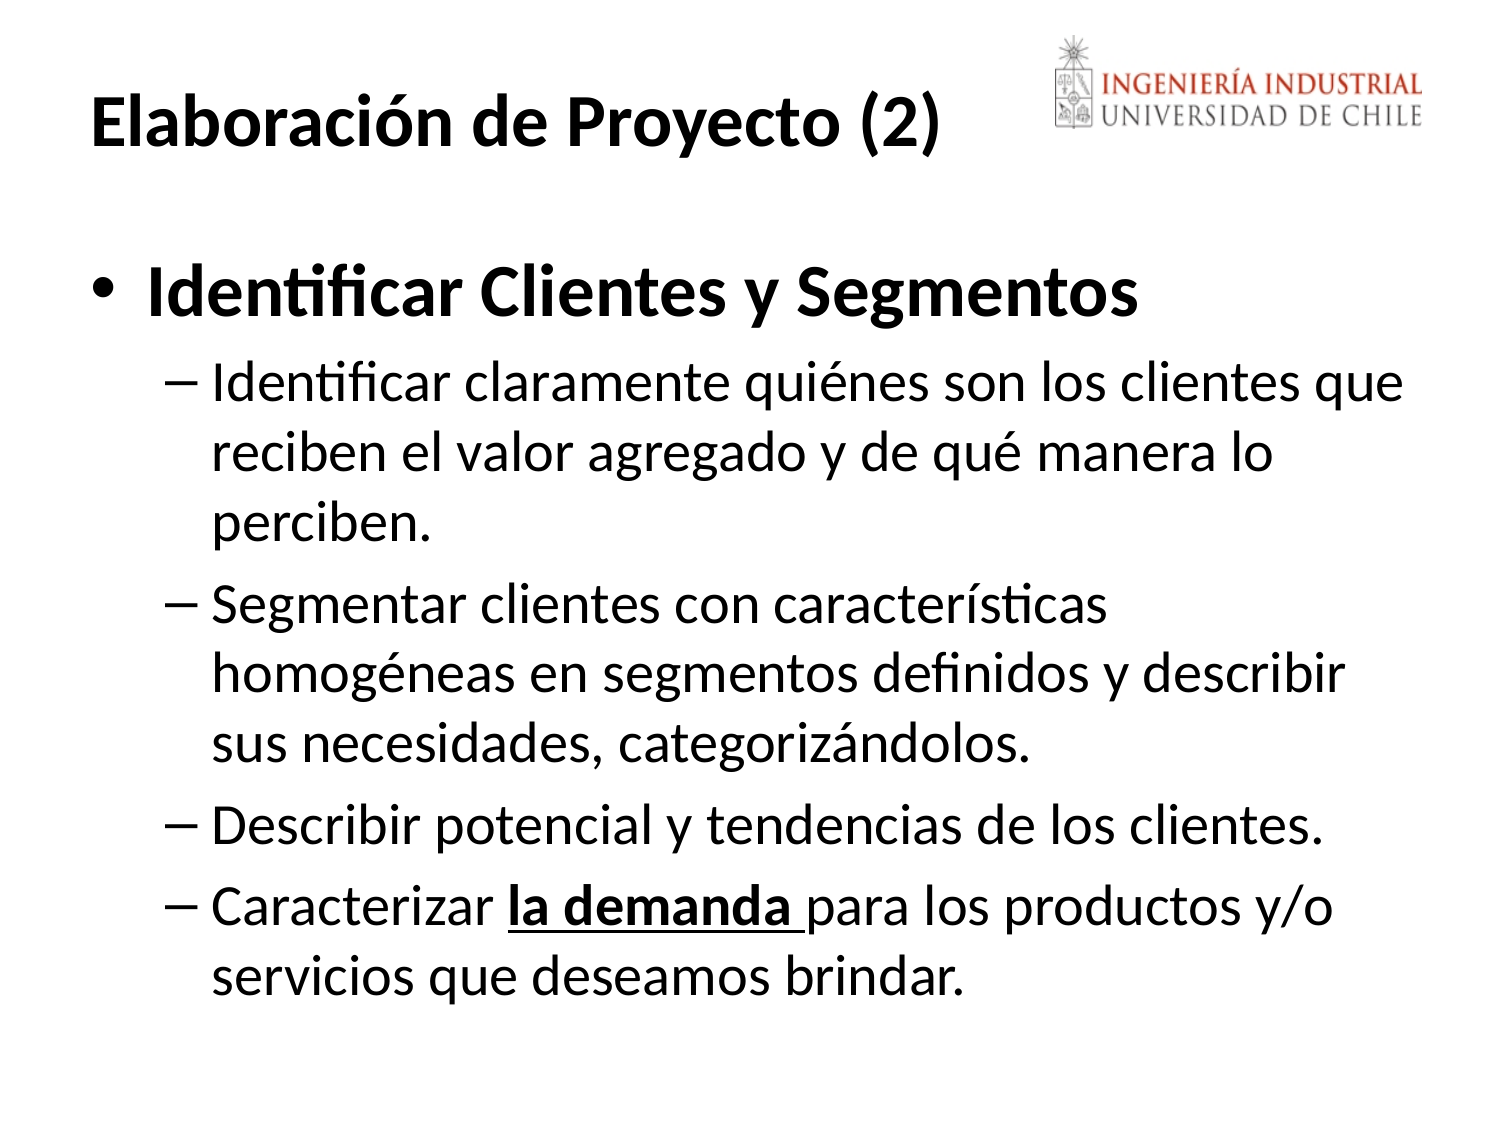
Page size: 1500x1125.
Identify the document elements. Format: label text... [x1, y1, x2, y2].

title Elaboración de Proyecto (2) [75, 45, 1425, 188]
picture [1055, 35, 1422, 45]
list Identificar Clientes y Segmentos Identificar claramente quiénes son los clientes que reciben el valor agregado y de qué manera lo perciben. Segmentar clientes con características homogéneas en segmentos definidos y describir sus necesidades, categorizándolos. Describir potencial y tendencias de los clientes. Caracterizar la demanda para los productos y/o servicios que deseamos brindar. [75, 234, 1425, 1032]
